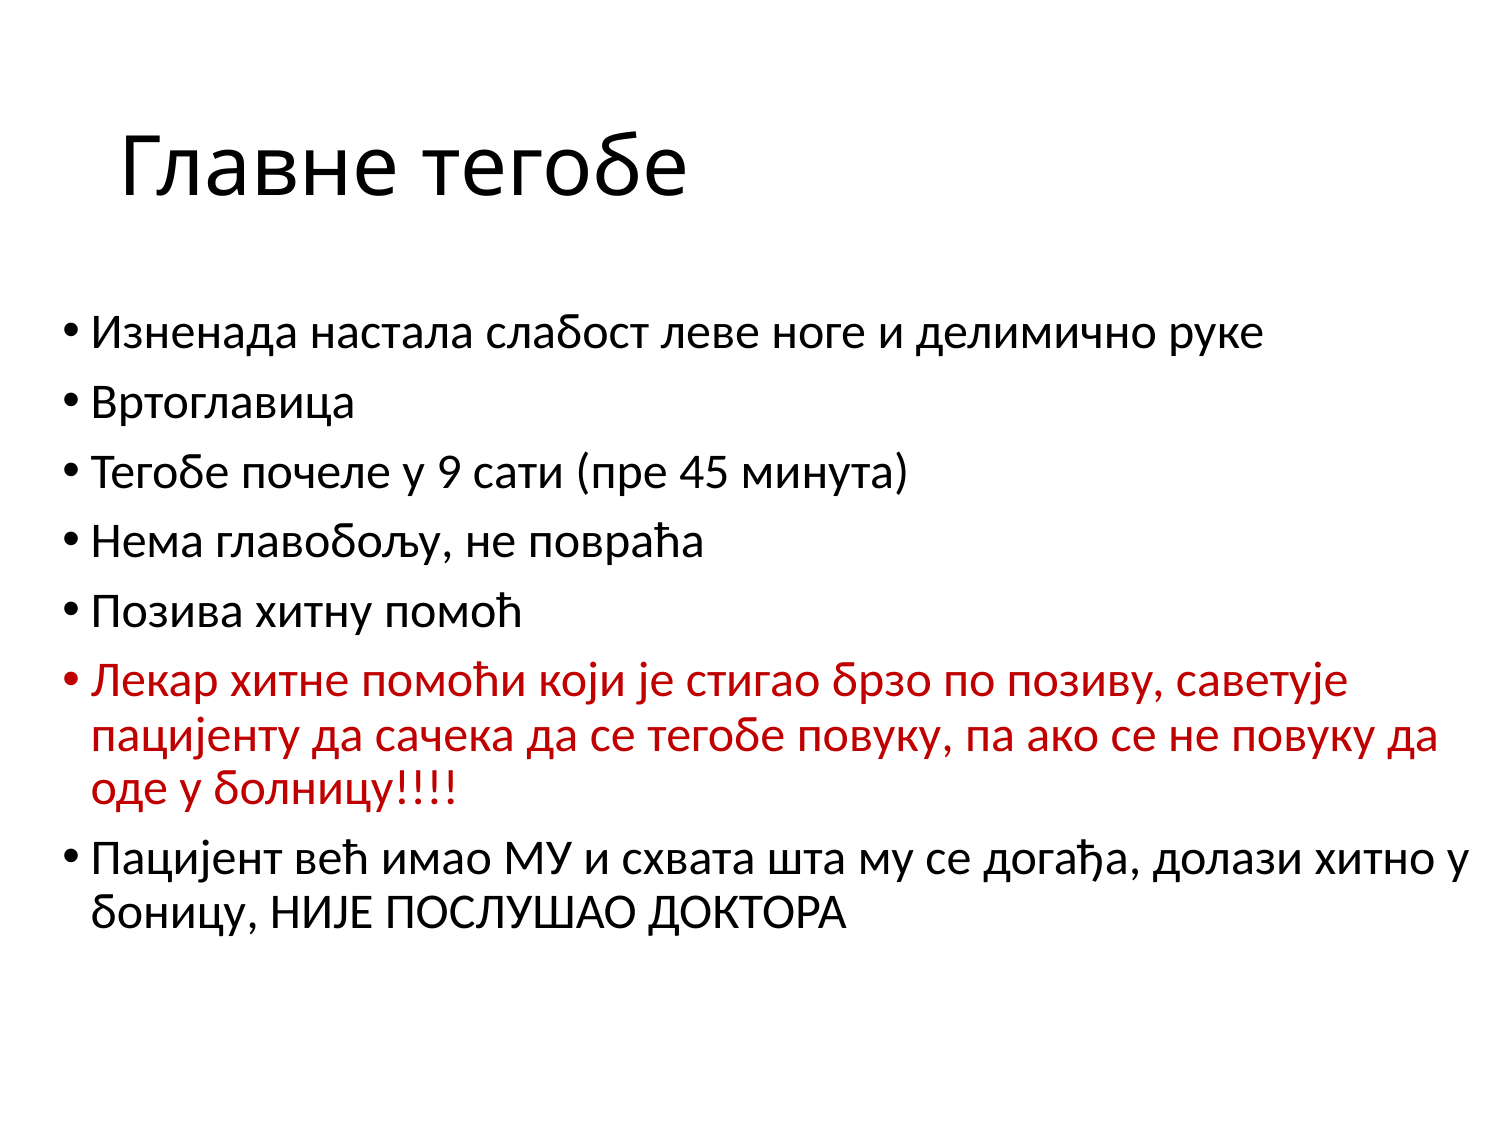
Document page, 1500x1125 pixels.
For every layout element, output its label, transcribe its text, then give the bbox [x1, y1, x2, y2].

list Изненада настала слабост леве ноге и делимично руке Вртоглавица Тегобе почеле у 9 сати (пре 45 минута) Нема главобољу, не повраћа Позива хитну помоћ Лекар хитне помоћи који је стигао брзо по позиву, саветује пацијенту да сачека да се тегобе повуку, па ако се не повуку да оде у болницу!!!! Пацијент већ имао МУ и схвата шта му се догађа, долази хитно у боницу, НИЈЕ ПОСЛУШАО ДОКТОРА [47, 298, 1499, 1125]
title Главне тегобе [103, 59, 1397, 278]
